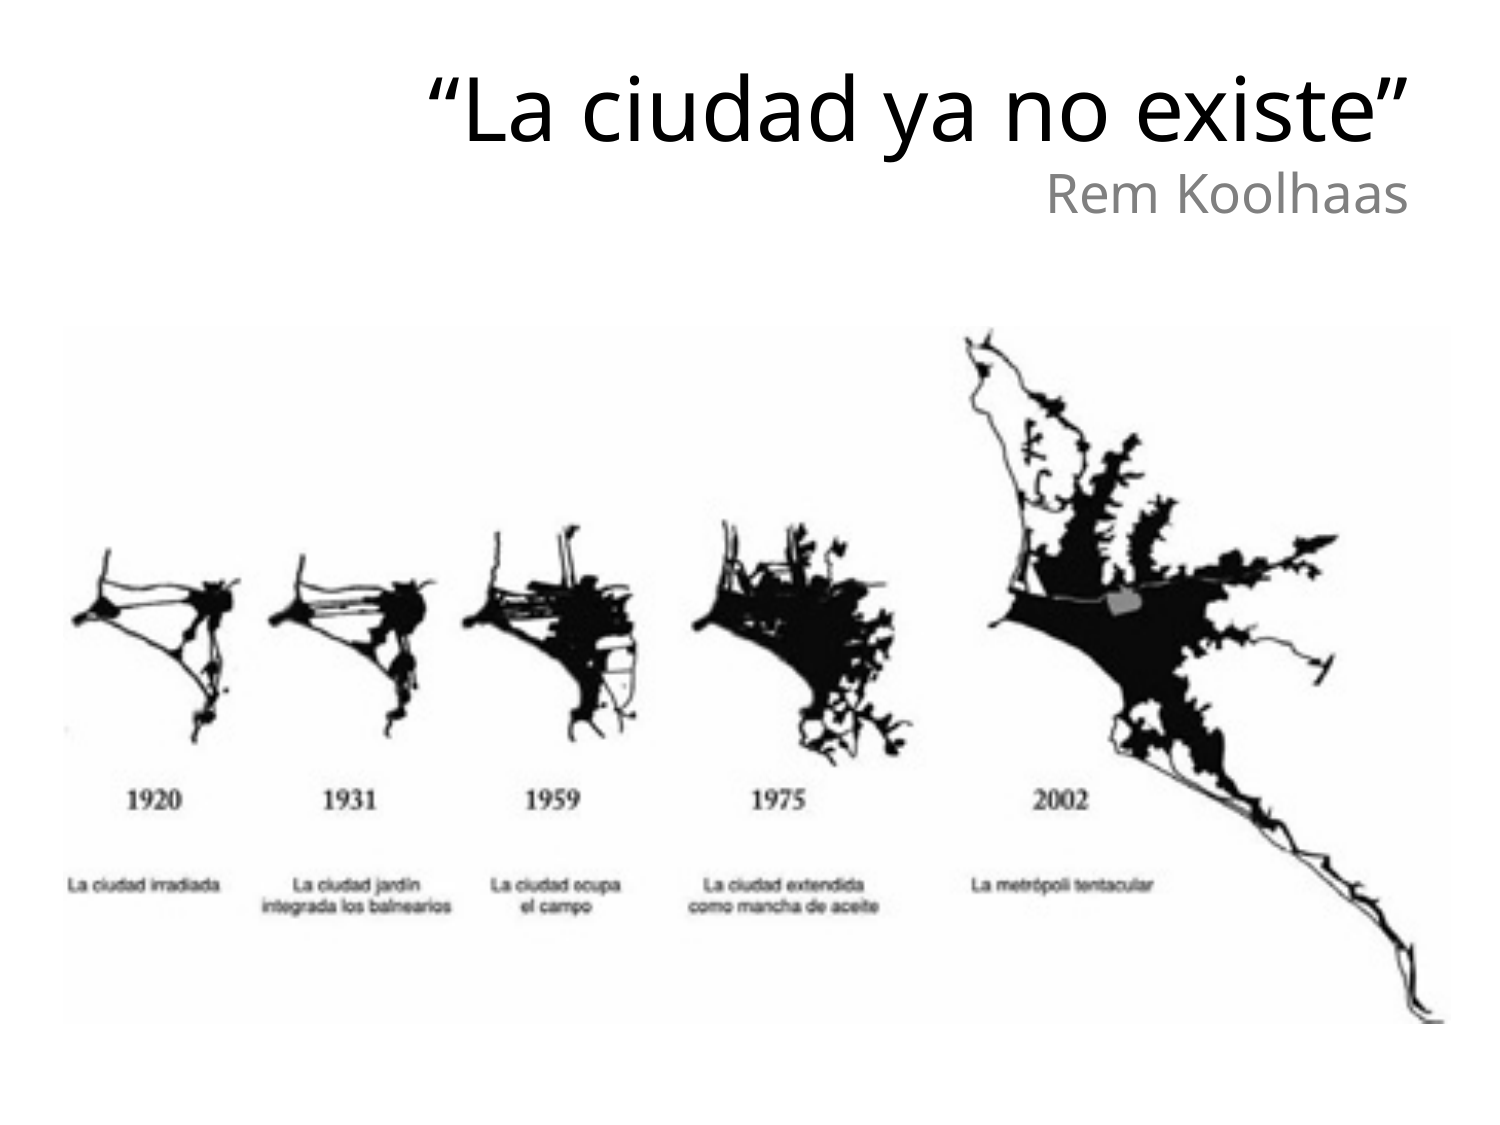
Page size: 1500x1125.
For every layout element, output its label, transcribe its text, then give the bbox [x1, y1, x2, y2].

picture [62, 326, 1451, 1024]
title “La ciudad ya no existe” Rem Koolhaas [75, 45, 1425, 233]
